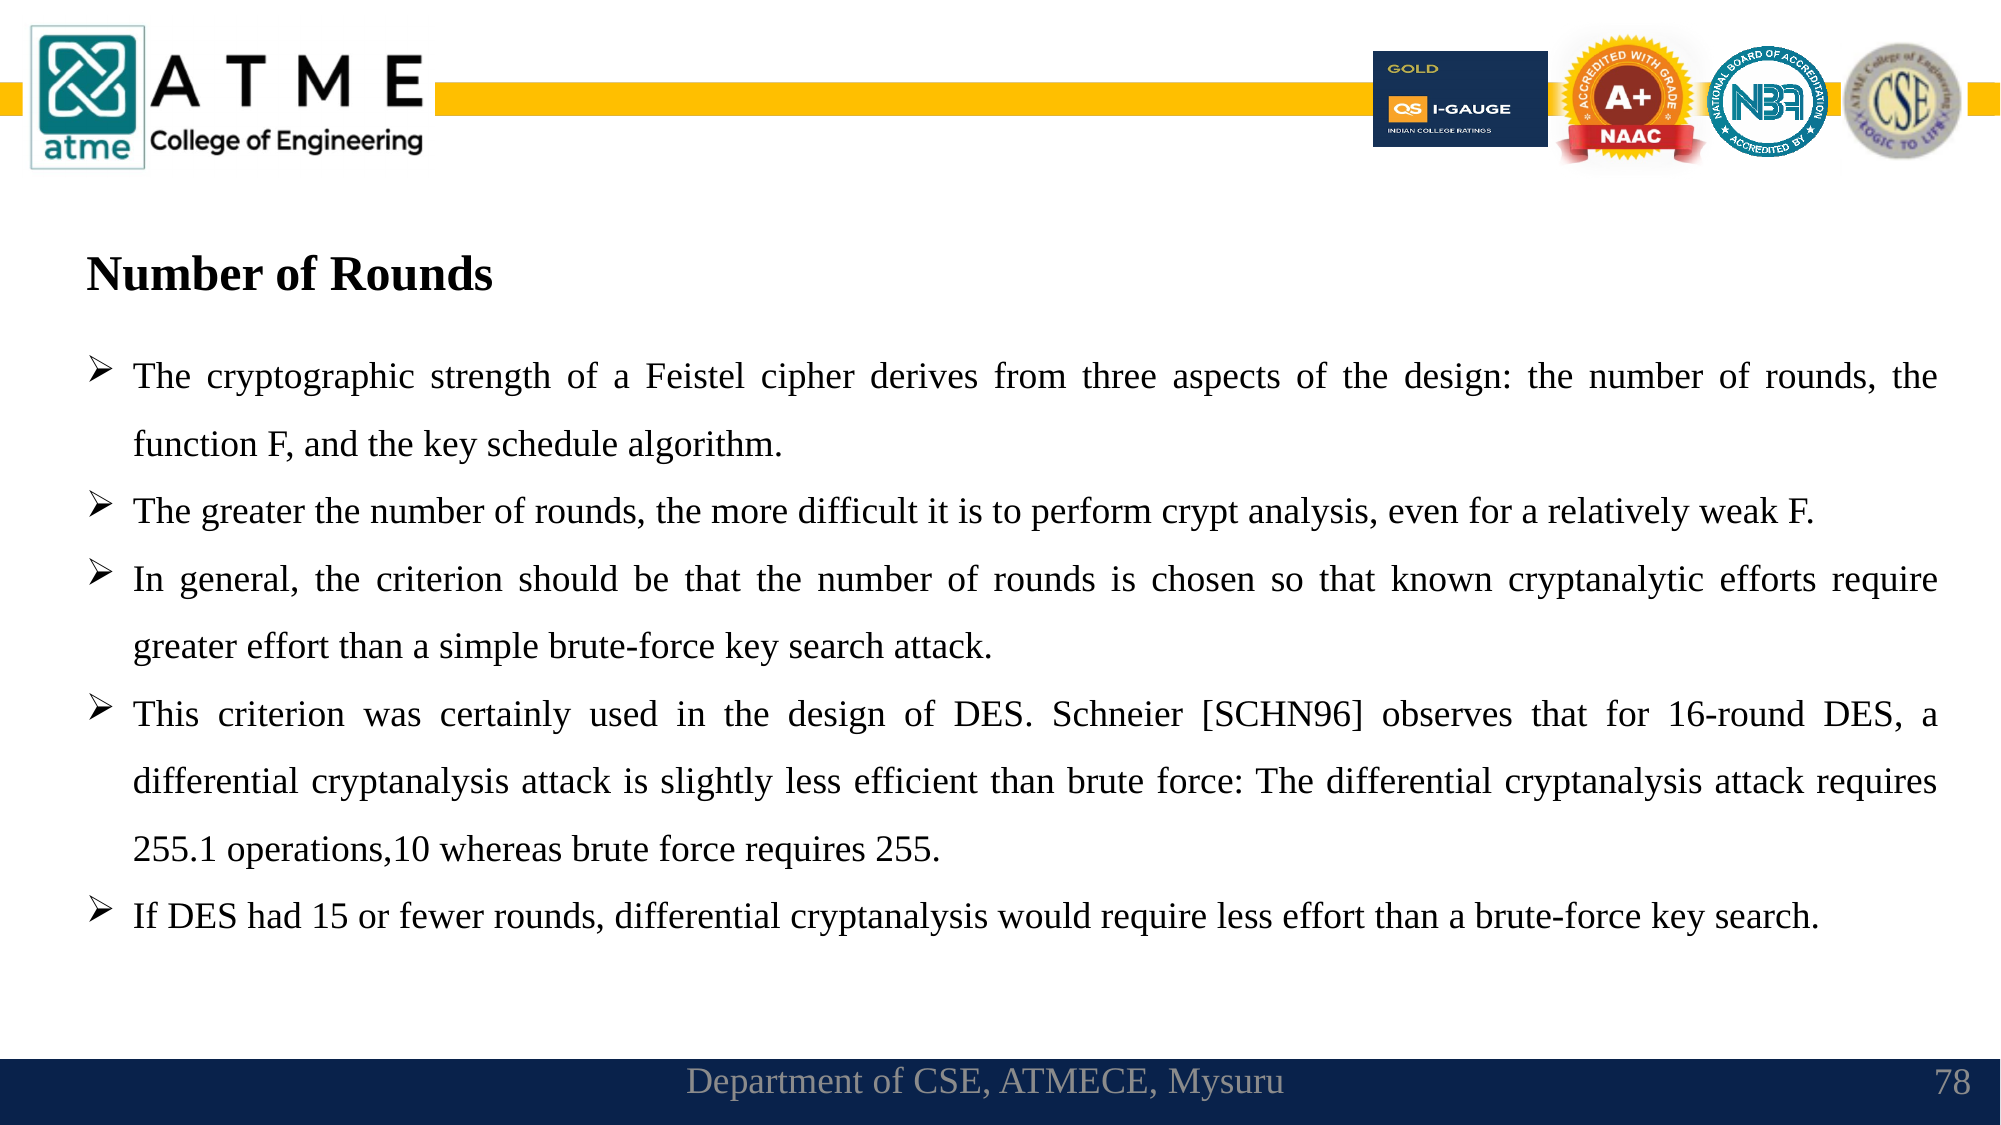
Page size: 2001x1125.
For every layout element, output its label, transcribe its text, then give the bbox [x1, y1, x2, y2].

picture [0, 1059, 2001, 1125]
picture [1840, 26, 1968, 176]
slide_number 78 [1511, 1057, 1972, 1103]
footer Department of CSE, ATMECE, Mysuru [501, 1056, 1470, 1102]
text_box Number of Rounds [71, 233, 1072, 308]
picture [1373, 20, 1828, 180]
picture [22, 15, 435, 178]
text_box The cryptographic strength of a Feistel cipher derives from three aspects of the design: the number of rounds, the function F, and the key schedule algorithm. The greater the number of rounds, the more difficult it is to perform crypt analysis, even for a relatively weak F. In general, the criterion should be that the number of rounds is chosen so that known cryptanalytic efforts require greater effort than a simple brute-force key search attack. This criterion was certainly used in the design of DES. Schneier [SCHN96] observes that for 16-round DES, a differential cryptanalysis attack is slightly less efficient than brute force: The differential cryptanalysis attack requires 255.1 operations,10 whereas brute force requires 255. If DES had 15 or fewer rounds, differential cryptanalysis would require less effort than a brute-force key search. [71, 321, 1956, 944]
